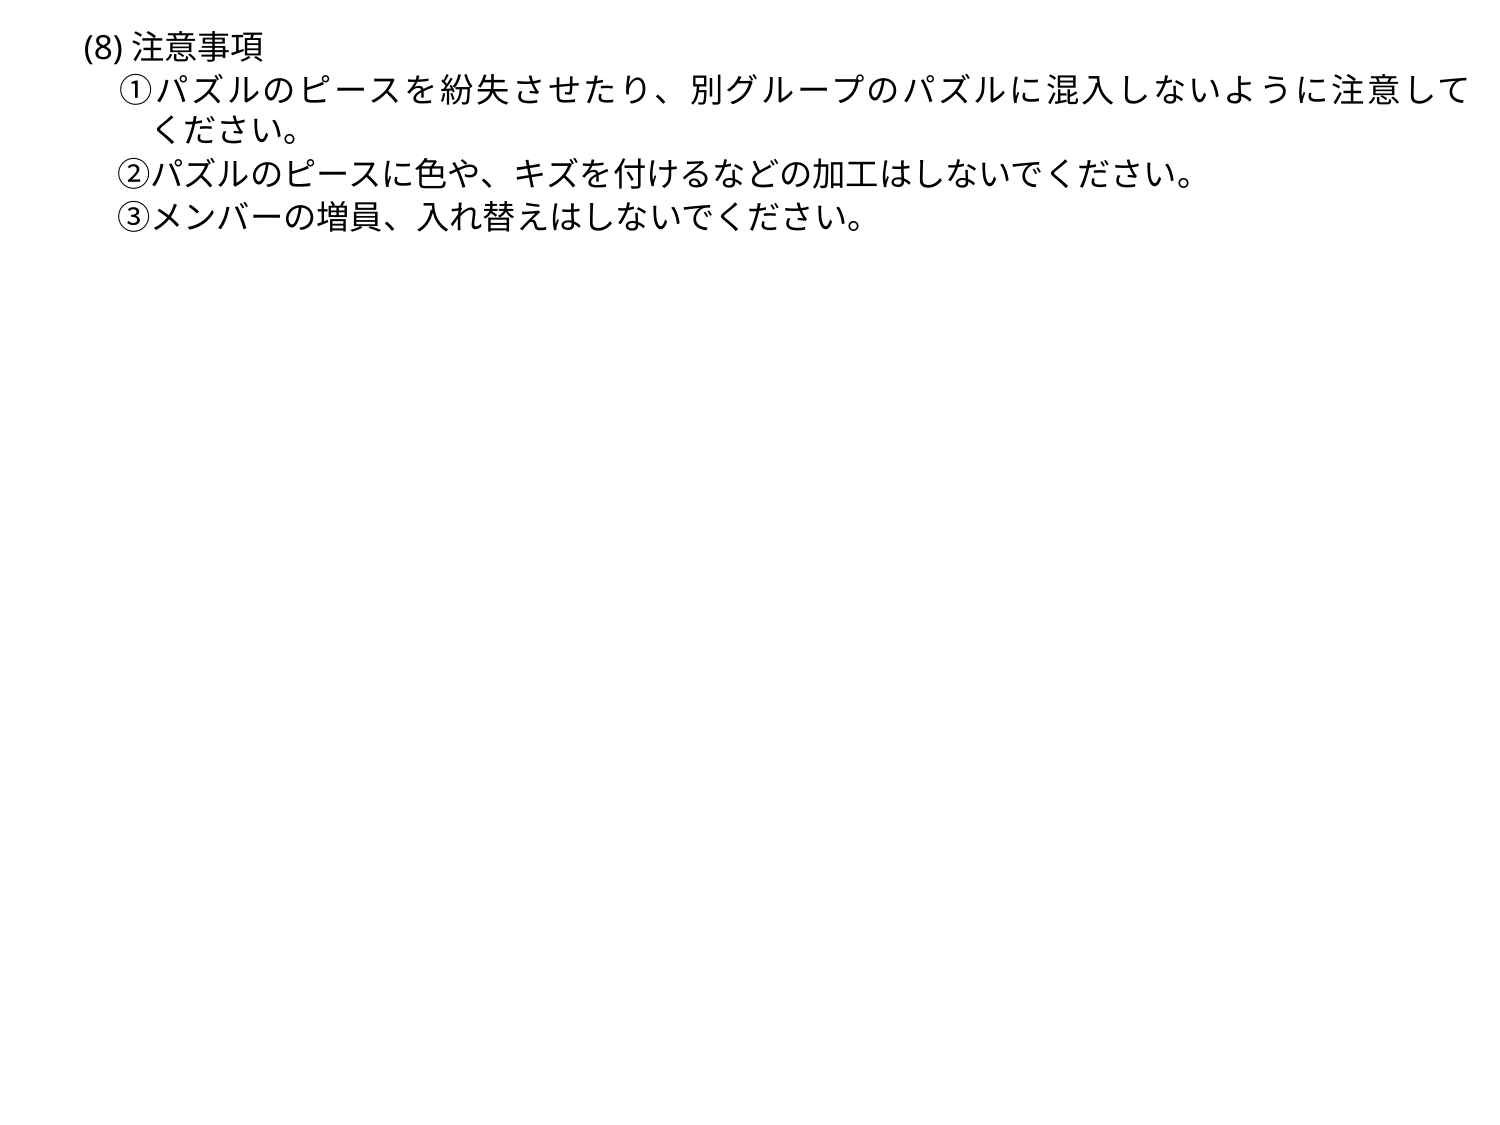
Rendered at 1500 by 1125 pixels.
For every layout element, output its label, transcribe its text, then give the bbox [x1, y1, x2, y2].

text_box (8)注意事項 ①パズルのピースを紛失させたり、別グループのパズルに混入しないように注意して ください。 ②パズルのピースに色や、キズを付けるなどの加工はしないでください。 ③メンバーの増員、入れ替えはしないでください。 [69, 18, 1489, 373]
